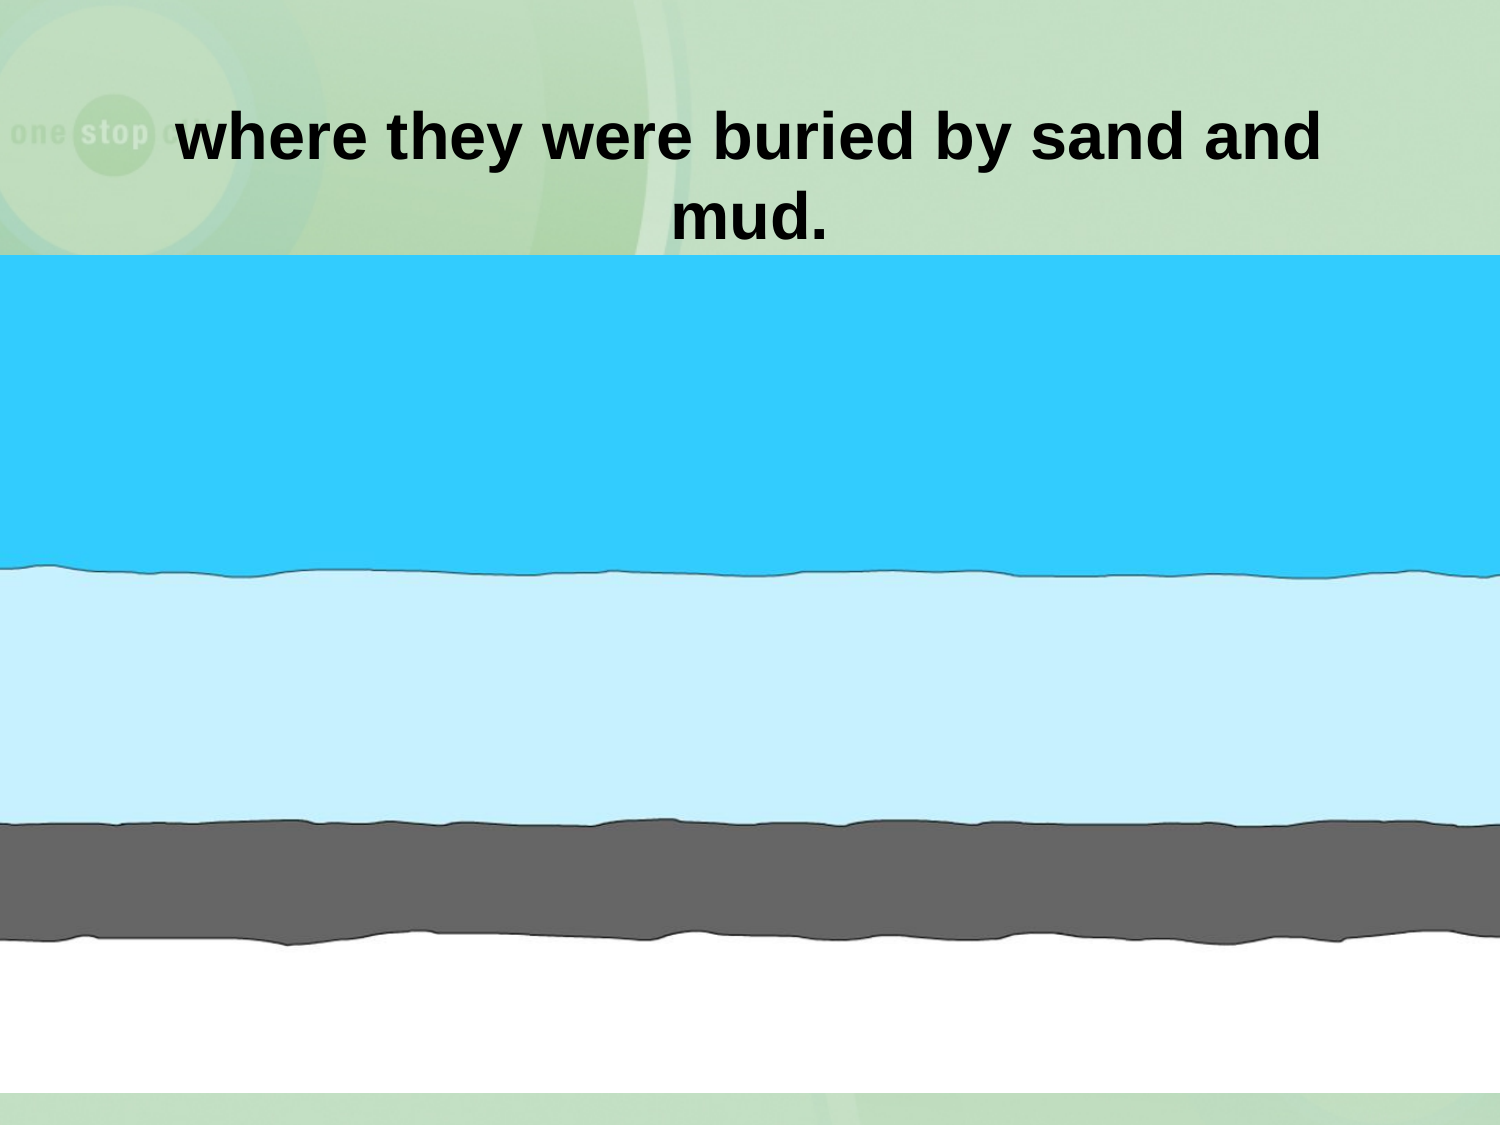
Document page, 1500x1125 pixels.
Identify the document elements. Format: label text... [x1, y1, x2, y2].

title where they were buried by sand and mud. [75, 79, 1425, 253]
picture [0, 0, 1500, 1125]
